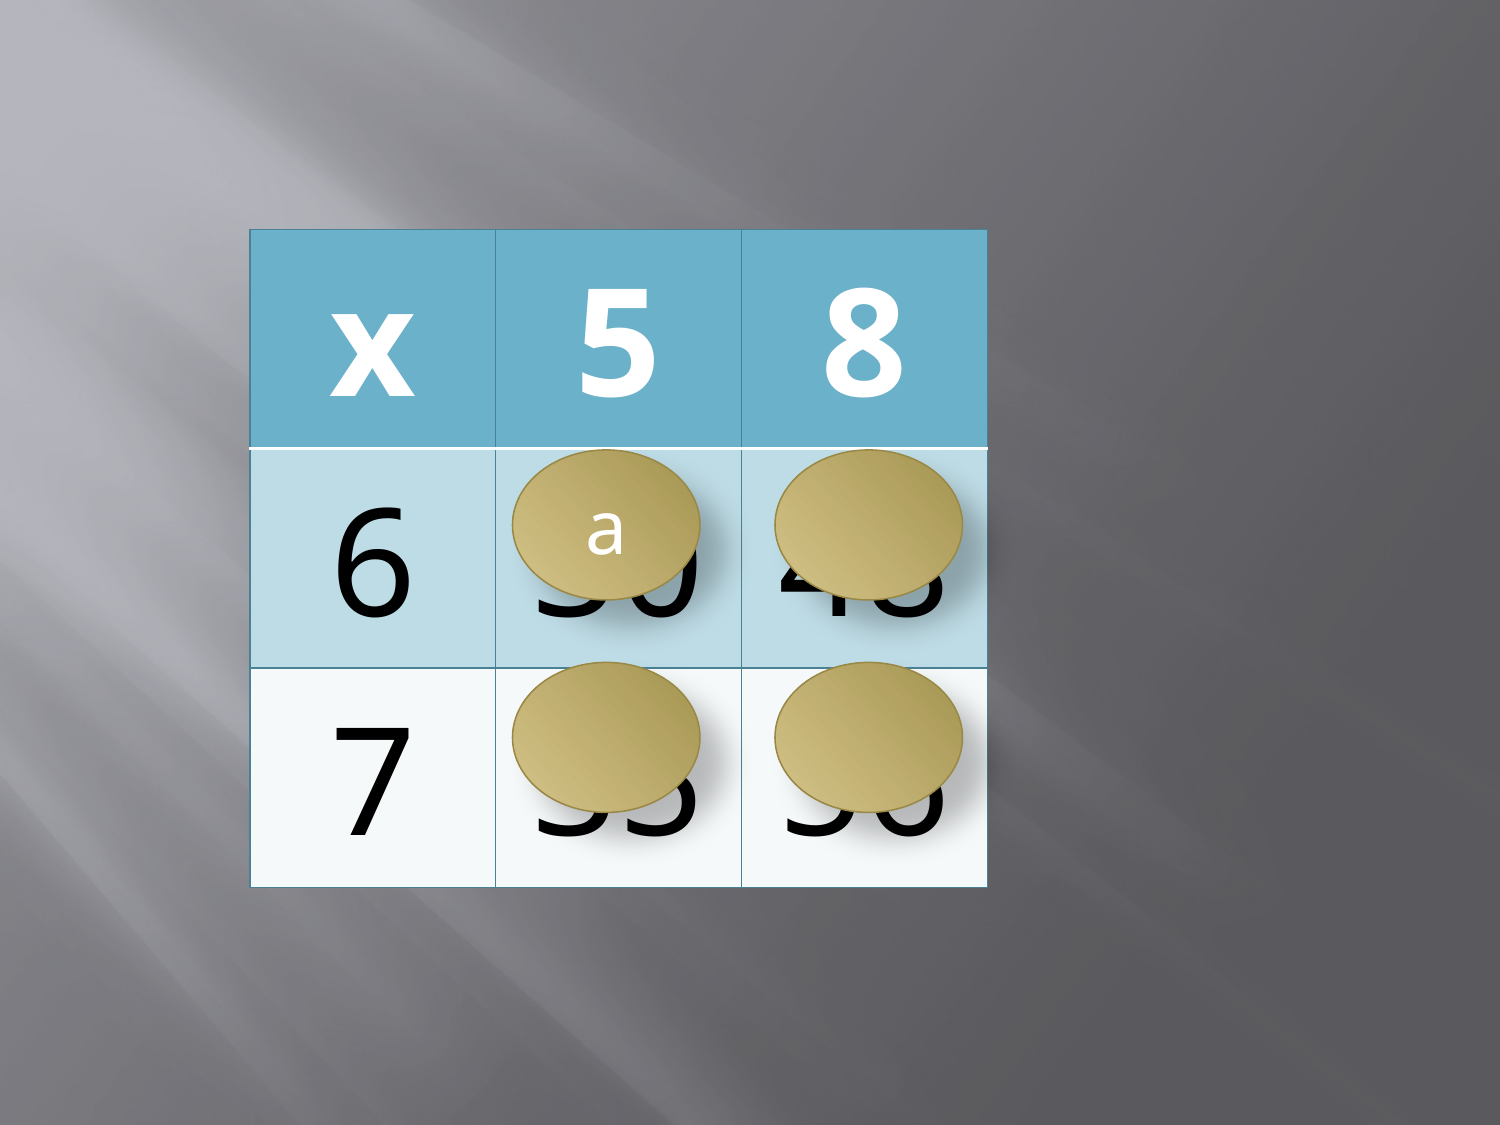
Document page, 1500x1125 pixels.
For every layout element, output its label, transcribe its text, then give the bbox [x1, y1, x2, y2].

table_header 5 [496, 230, 741, 447]
table_header 8 [742, 230, 987, 447]
table_header x [251, 230, 495, 447]
table_cell 35 [496, 669, 741, 887]
table_cell 7 [251, 669, 495, 887]
table_cell 6 [251, 450, 495, 667]
table_cell 30 [496, 450, 741, 667]
text_box [774, 661, 964, 814]
text_box [511, 661, 701, 814]
table_cell 48 [742, 450, 987, 667]
table_cell 56 [742, 669, 987, 887]
text_box a [511, 449, 701, 601]
text_box [774, 449, 964, 601]
